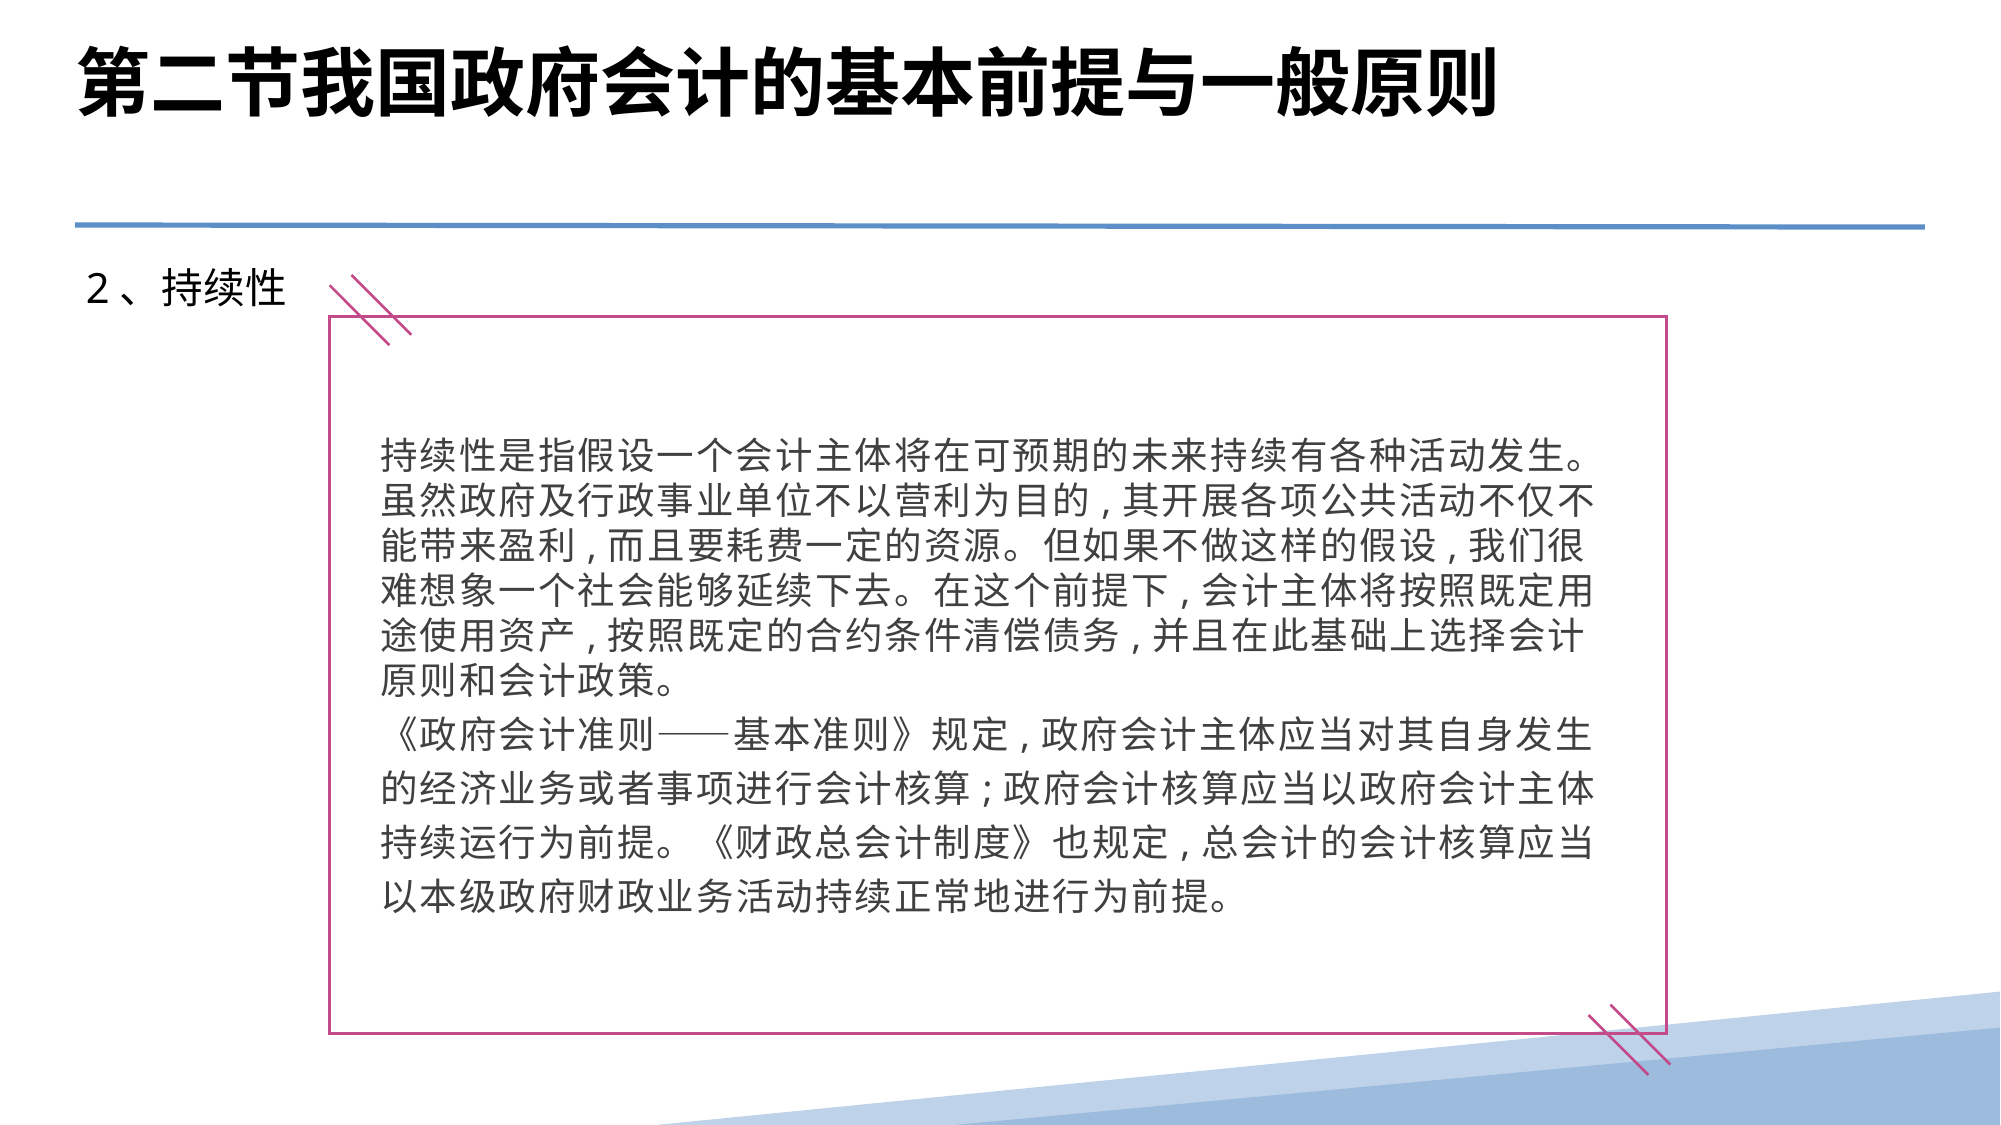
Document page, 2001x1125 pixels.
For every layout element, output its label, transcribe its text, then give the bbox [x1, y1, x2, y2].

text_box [74, 224, 1925, 228]
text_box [1610, 1004, 1671, 1065]
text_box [351, 274, 412, 335]
text_box [328, 316, 1668, 1034]
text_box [1588, 1015, 1649, 1075]
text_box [656, 991, 2000, 1125]
text_box 持续性是指假设一个会计主体将在可预期的未来持续有各种活动发生。虽然政府及行政事业单位不以营利为目的,其开展各项公共活动不仅不能带来盈利,而且要耗费一定的资源。但如果不做这样的假设,我们很难想象一个社会能够延续下去。在这个前提下,会计主体将按照既定用途使用资产,按照既定的合约条件清偿债务,并且在此基础上选择会计原则和会计政策。 《政府会计准则——基本准则》规定,政府会计主体应当对其自身发生的经济业务或者事项进行会计核算;政府会计核算应当以政府会计主体持续运行为前提。《财政总会计制度》也规定,总会计的会计核算应当以本级政府财政业务活动持续正常地进行为前提。 [369, 351, 1627, 998]
text_box 2、持续性 [85, 251, 1936, 327]
text_box 第二节我国政府会计的基本前提与一般原则 [75, 24, 1925, 125]
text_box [329, 285, 390, 346]
